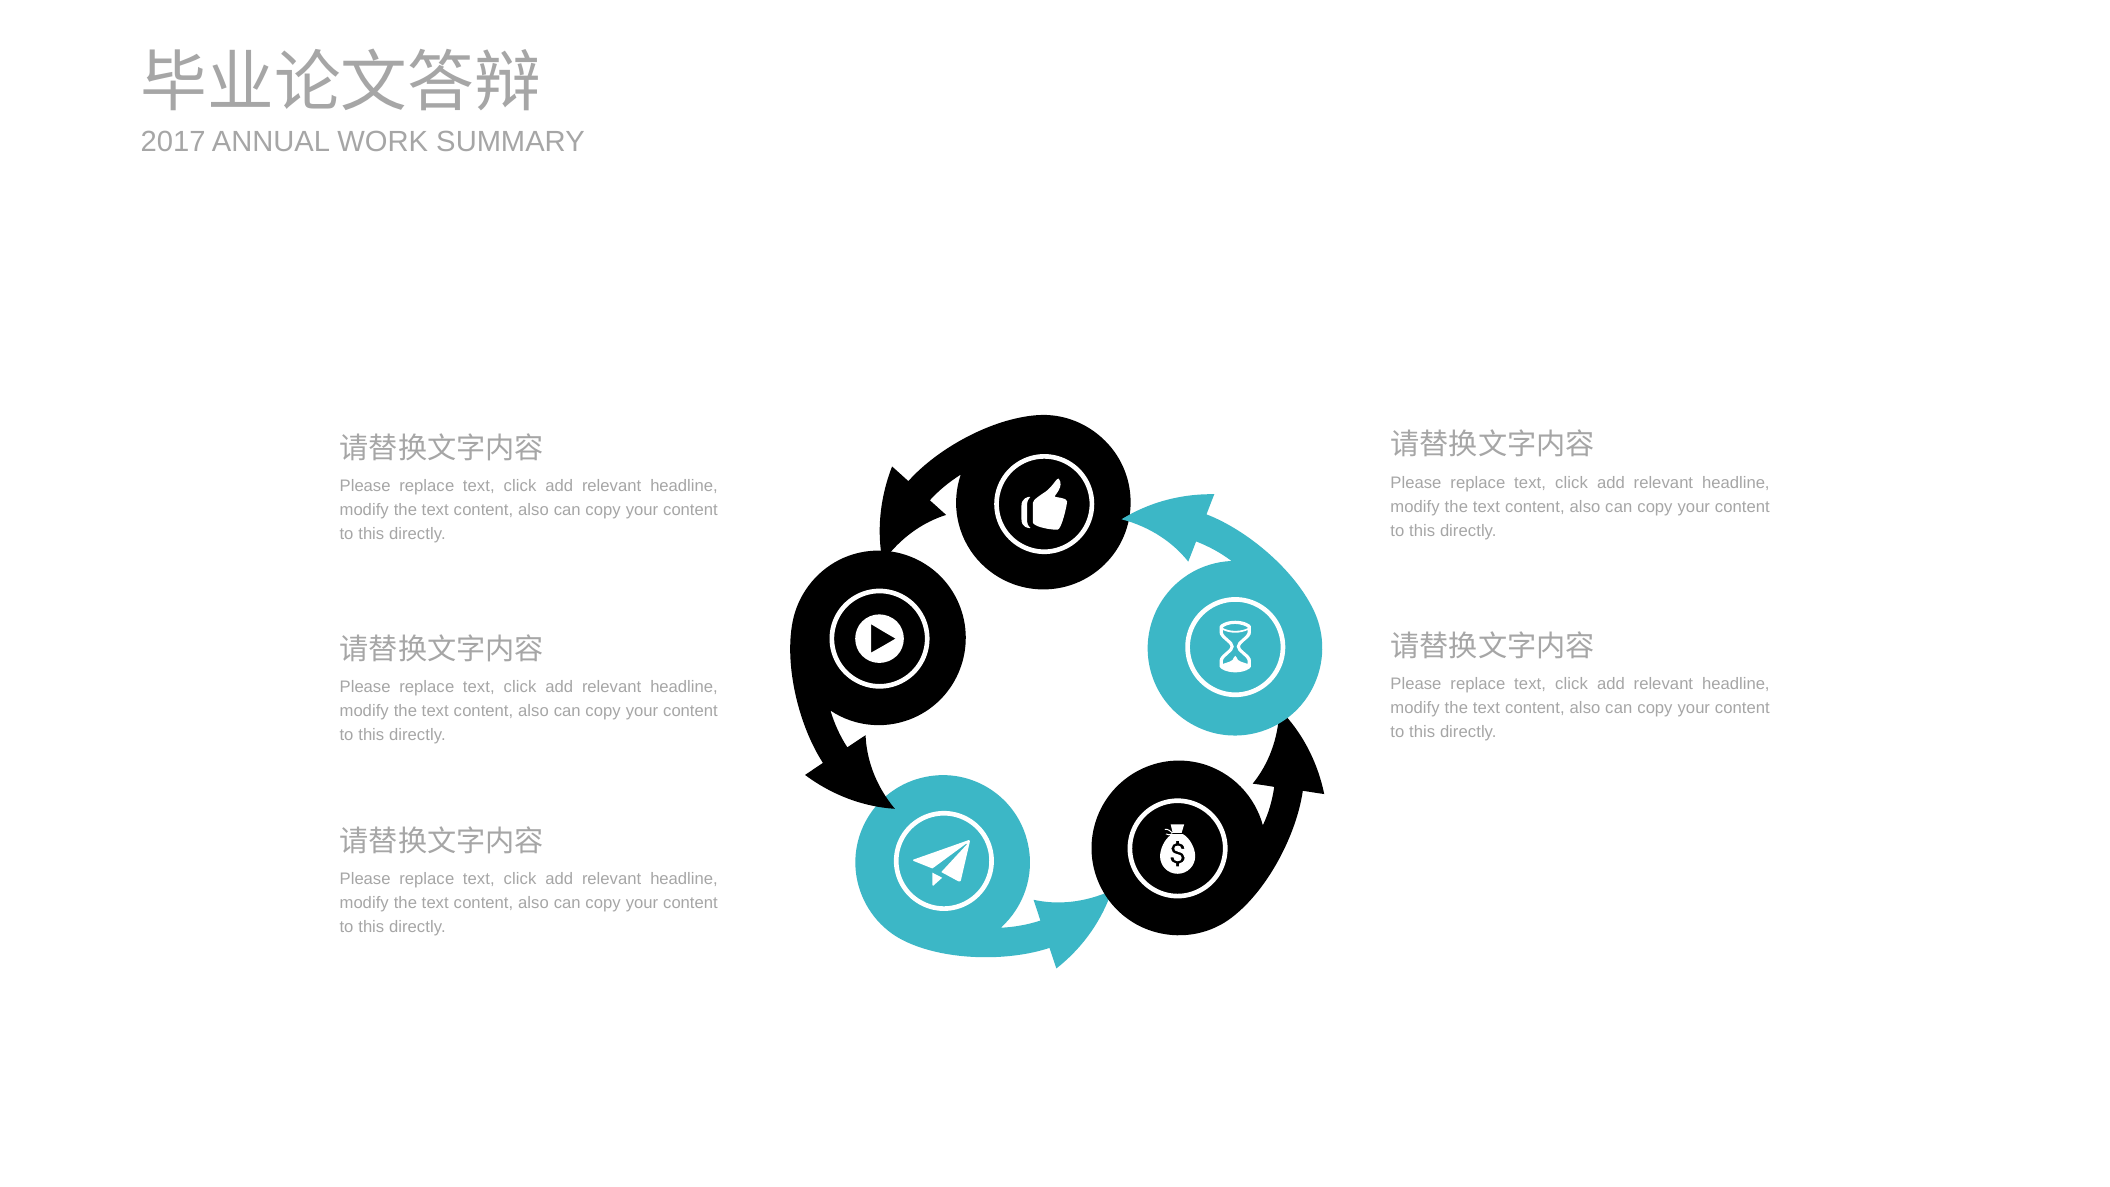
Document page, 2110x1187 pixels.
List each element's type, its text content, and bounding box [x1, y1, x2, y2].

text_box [847, 766, 1113, 969]
text_box Please replace text, click add relevant headline, modify the text content, also can copy your content to this directly. [339, 672, 719, 745]
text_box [876, 413, 1141, 600]
text_box 请替换文字内容 [1390, 418, 1726, 461]
text_box Please replace text, click add relevant headline, modify the text content, also can copy your content to this directly. [339, 470, 719, 543]
text_box 请替换文字内容 [339, 422, 674, 464]
text_box Please replace text, click add relevant headline, modify the text content, also can copy your content to this directly. [1390, 467, 1771, 540]
text_box 请替换文字内容 [339, 623, 674, 666]
text_box 请替换文字内容 [1390, 620, 1726, 662]
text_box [783, 538, 979, 809]
text_box 毕业论文答辩 [140, 38, 789, 119]
text_box 请替换文字内容 [339, 814, 674, 857]
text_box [1121, 493, 1326, 748]
text_box Please replace text, click add relevant headline, modify the text content, also can copy your content to this directly. [339, 863, 719, 936]
text_box 2017 ANNUAL WORK SUMMARY [140, 122, 602, 158]
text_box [1082, 709, 1325, 940]
text_box Please replace text, click add relevant headline, modify the text content, also can copy your content to this directly. [1390, 668, 1771, 741]
